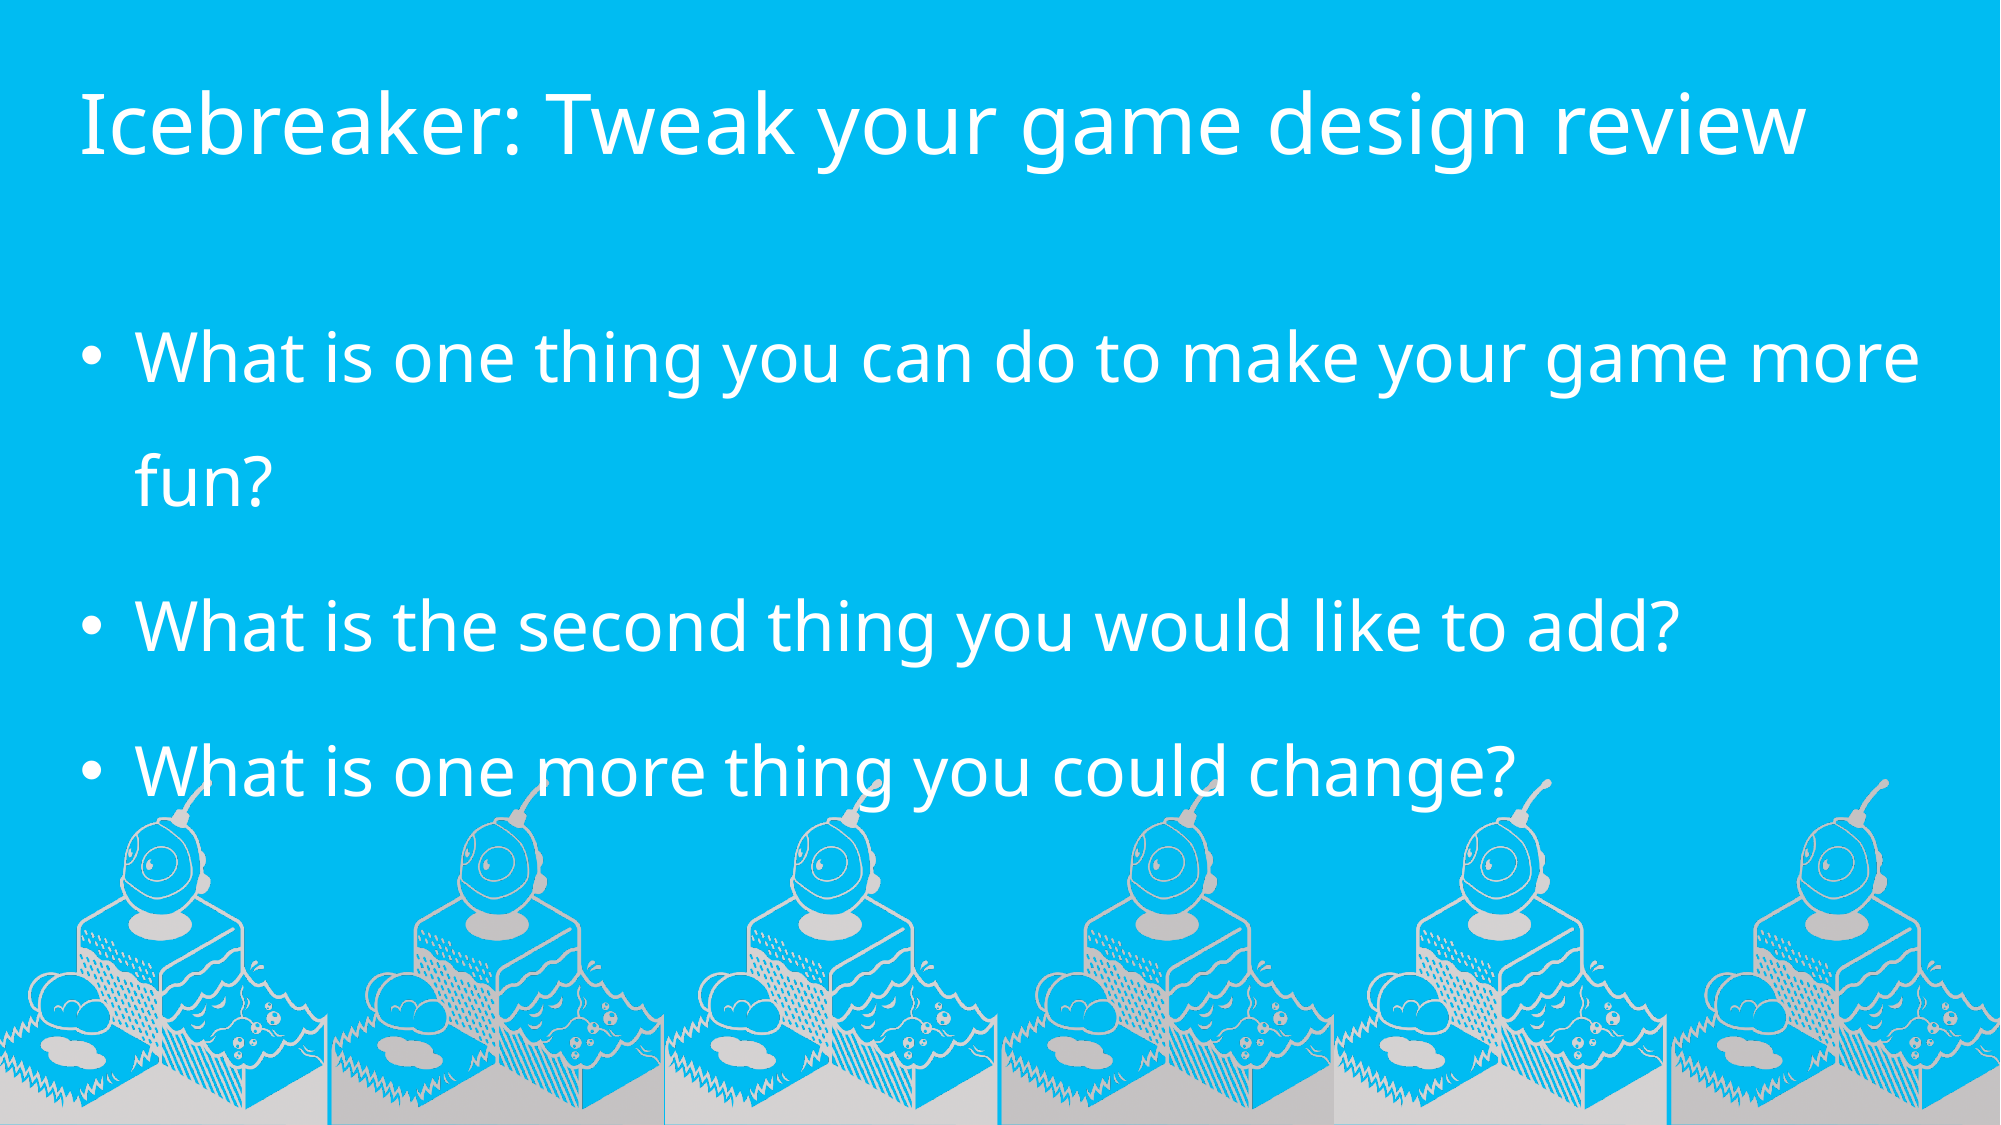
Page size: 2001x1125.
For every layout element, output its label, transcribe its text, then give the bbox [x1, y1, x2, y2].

picture [1313, 779, 1318, 795]
picture [666, 779, 997, 1125]
picture [230, 779, 235, 795]
picture [174, 779, 188, 795]
title Icebreaker: Tweak your game design review [64, 74, 1877, 263]
picture [1133, 848, 1139, 856]
picture [126, 848, 132, 856]
picture [1452, 779, 1480, 796]
picture [953, 779, 985, 796]
picture [466, 779, 471, 795]
picture [816, 779, 821, 795]
picture [440, 779, 445, 795]
picture [1410, 779, 1441, 812]
picture [1252, 779, 1277, 796]
picture [646, 779, 651, 795]
picture [673, 779, 701, 796]
picture [357, 1063, 371, 1081]
picture [1394, 779, 1399, 795]
picture [781, 779, 786, 795]
picture [1327, 779, 1356, 796]
picture [817, 861, 822, 869]
picture [329, 779, 334, 795]
picture [41, 1037, 105, 1069]
picture [348, 1058, 356, 1071]
picture [1495, 788, 1502, 796]
picture [1175, 779, 1180, 795]
picture [397, 779, 429, 796]
picture [1027, 1063, 1041, 1081]
picture [1824, 861, 1829, 869]
picture [1056, 779, 1081, 796]
picture [755, 779, 760, 795]
picture [1803, 848, 1809, 856]
picture [1002, 779, 1666, 1125]
picture [1051, 1078, 1058, 1092]
picture [1287, 779, 1292, 795]
picture [287, 779, 303, 796]
picture [463, 848, 469, 856]
picture [389, 1083, 396, 1096]
picture [731, 779, 747, 796]
picture [996, 779, 1026, 796]
picture [245, 779, 274, 796]
text_box What is one thing you can do to make your game more fun? What is the second thing you would like to add? What is one more thing you could change? [64, 263, 1953, 779]
picture [1810, 829, 1818, 837]
picture [378, 1037, 442, 1069]
picture [1368, 779, 1373, 795]
picture [796, 848, 802, 856]
picture [1059, 1083, 1066, 1096]
picture [1018, 1058, 1026, 1071]
picture [603, 779, 635, 796]
picture [1089, 1079, 1110, 1099]
picture [419, 1079, 440, 1099]
picture [914, 779, 940, 812]
picture [19, 1062, 27, 1077]
picture [1154, 861, 1159, 869]
picture [52, 1084, 59, 1096]
picture [1486, 861, 1491, 869]
picture [1672, 780, 2000, 1125]
picture [564, 779, 569, 795]
picture [1048, 1037, 1112, 1069]
picture [147, 861, 152, 869]
picture [28, 1068, 51, 1091]
picture [471, 829, 478, 836]
picture [372, 1073, 380, 1086]
picture [381, 1078, 388, 1092]
picture [842, 779, 847, 795]
picture [798, 779, 803, 795]
picture [482, 779, 510, 796]
picture [11, 1057, 18, 1071]
picture [1141, 829, 1148, 836]
picture [332, 779, 663, 1125]
picture [144, 779, 158, 795]
picture [0, 779, 327, 1125]
picture [345, 779, 370, 796]
picture [82, 1081, 103, 1099]
picture [588, 779, 593, 795]
picture [1089, 779, 1121, 796]
picture [0, 1053, 10, 1066]
picture [484, 861, 489, 869]
picture [1132, 779, 1162, 796]
picture [1042, 1073, 1050, 1086]
